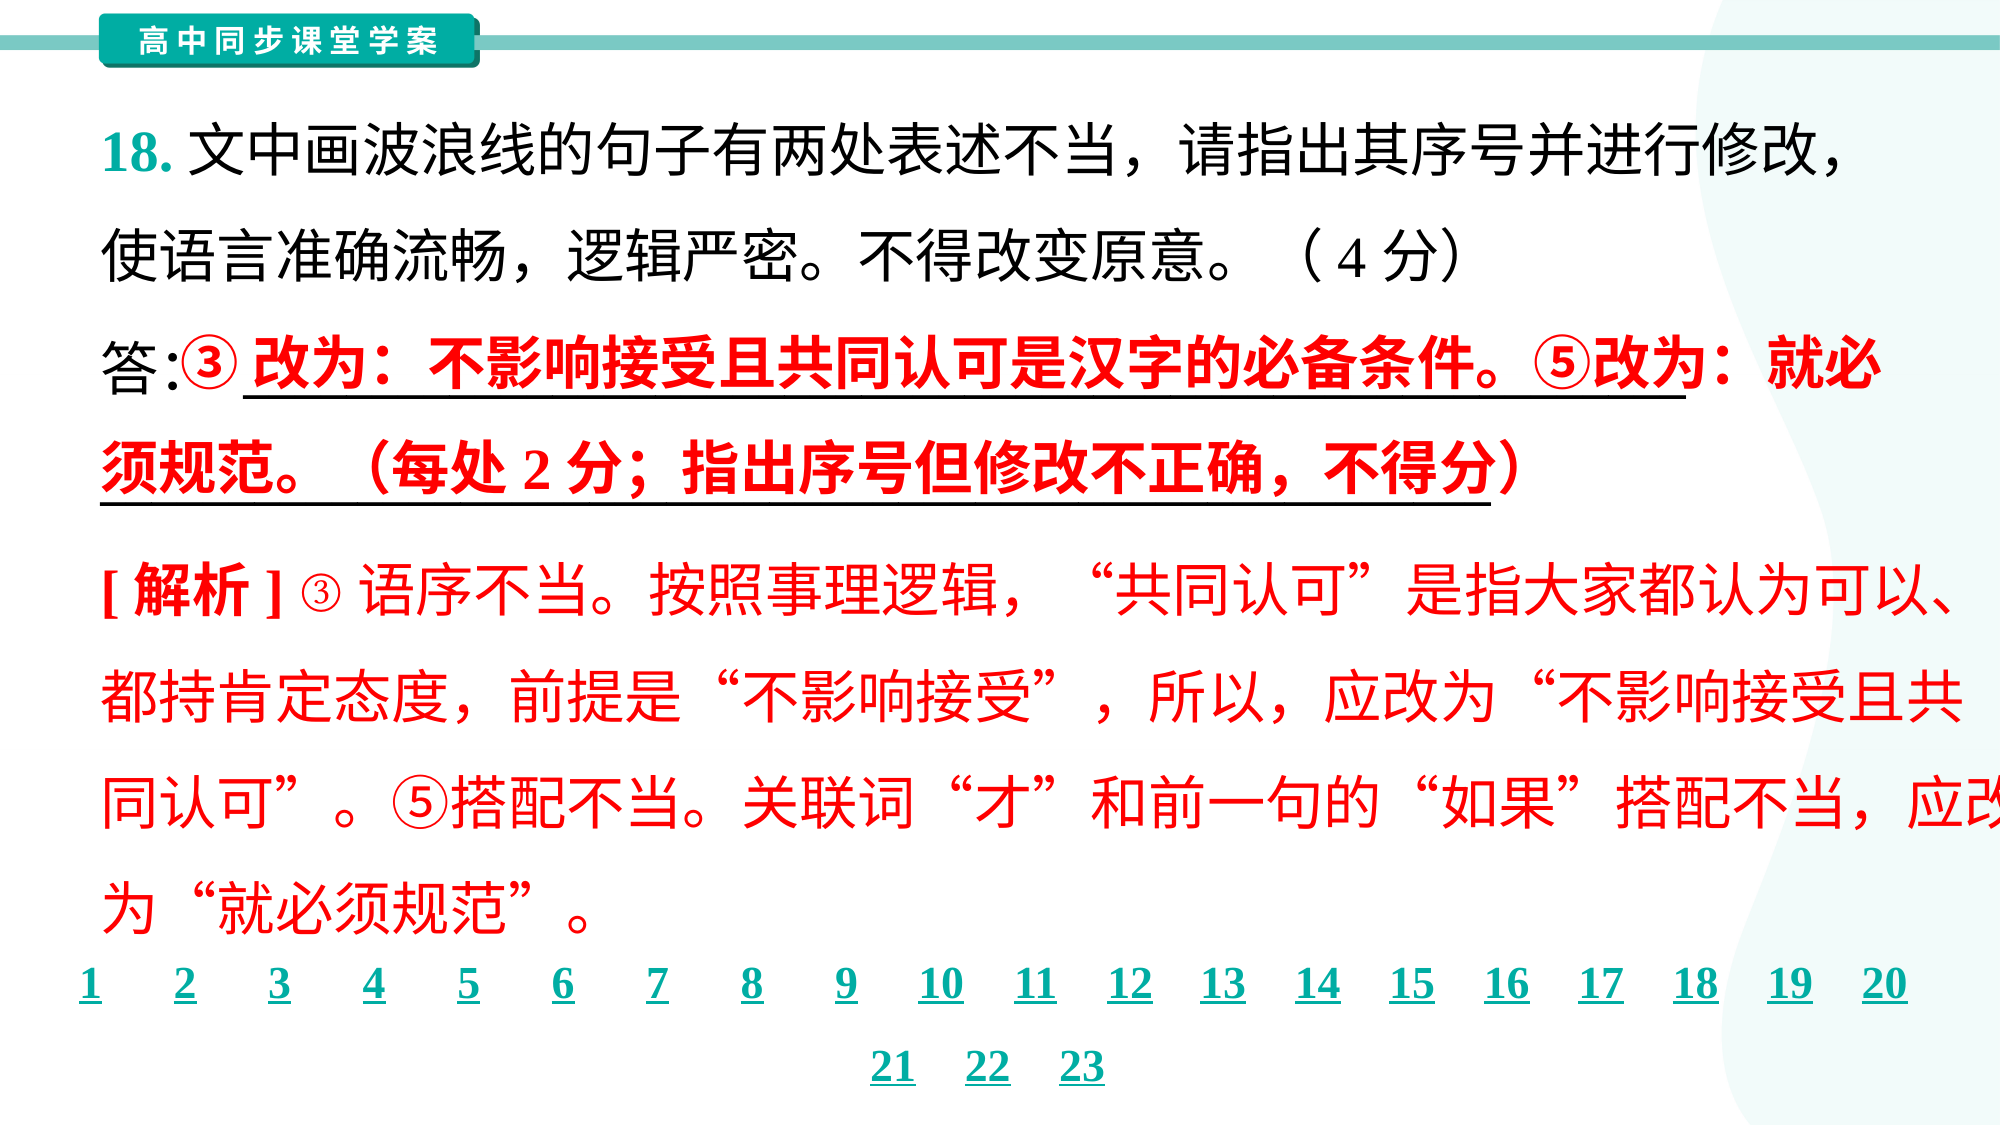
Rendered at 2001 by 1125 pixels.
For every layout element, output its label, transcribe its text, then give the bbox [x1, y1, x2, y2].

text_box 答： ________________________________________________________ ______________________________________________________ [100, 502, 1899, 509]
text_box [解析] ③语序不当。按照事理逻辑，“共同认可”是指大家都认为可以、 都持肯定态度，前提是“不影响接受”，所以，应改为“不影响接受且共 同认可”。⑤搭配不当。关联词“才”和前一句的“如果”搭配不当，应改 为“就必须规范”。 [100, 517, 1899, 943]
picture [0, 0, 2000, 1125]
text_box 18.文中画波浪线的句子有两处表述不当，请指出其序号并进行修改， 使语言准确流畅，逻辑严密。不得改变原意。（4分） [100, 76, 1899, 290]
text_box ③改为：不影响接受且共同认可是汉字的必备条件。⑤改为：就必须规范。（每处2分；指出序号但修改不正确，不得分） [100, 291, 1899, 502]
